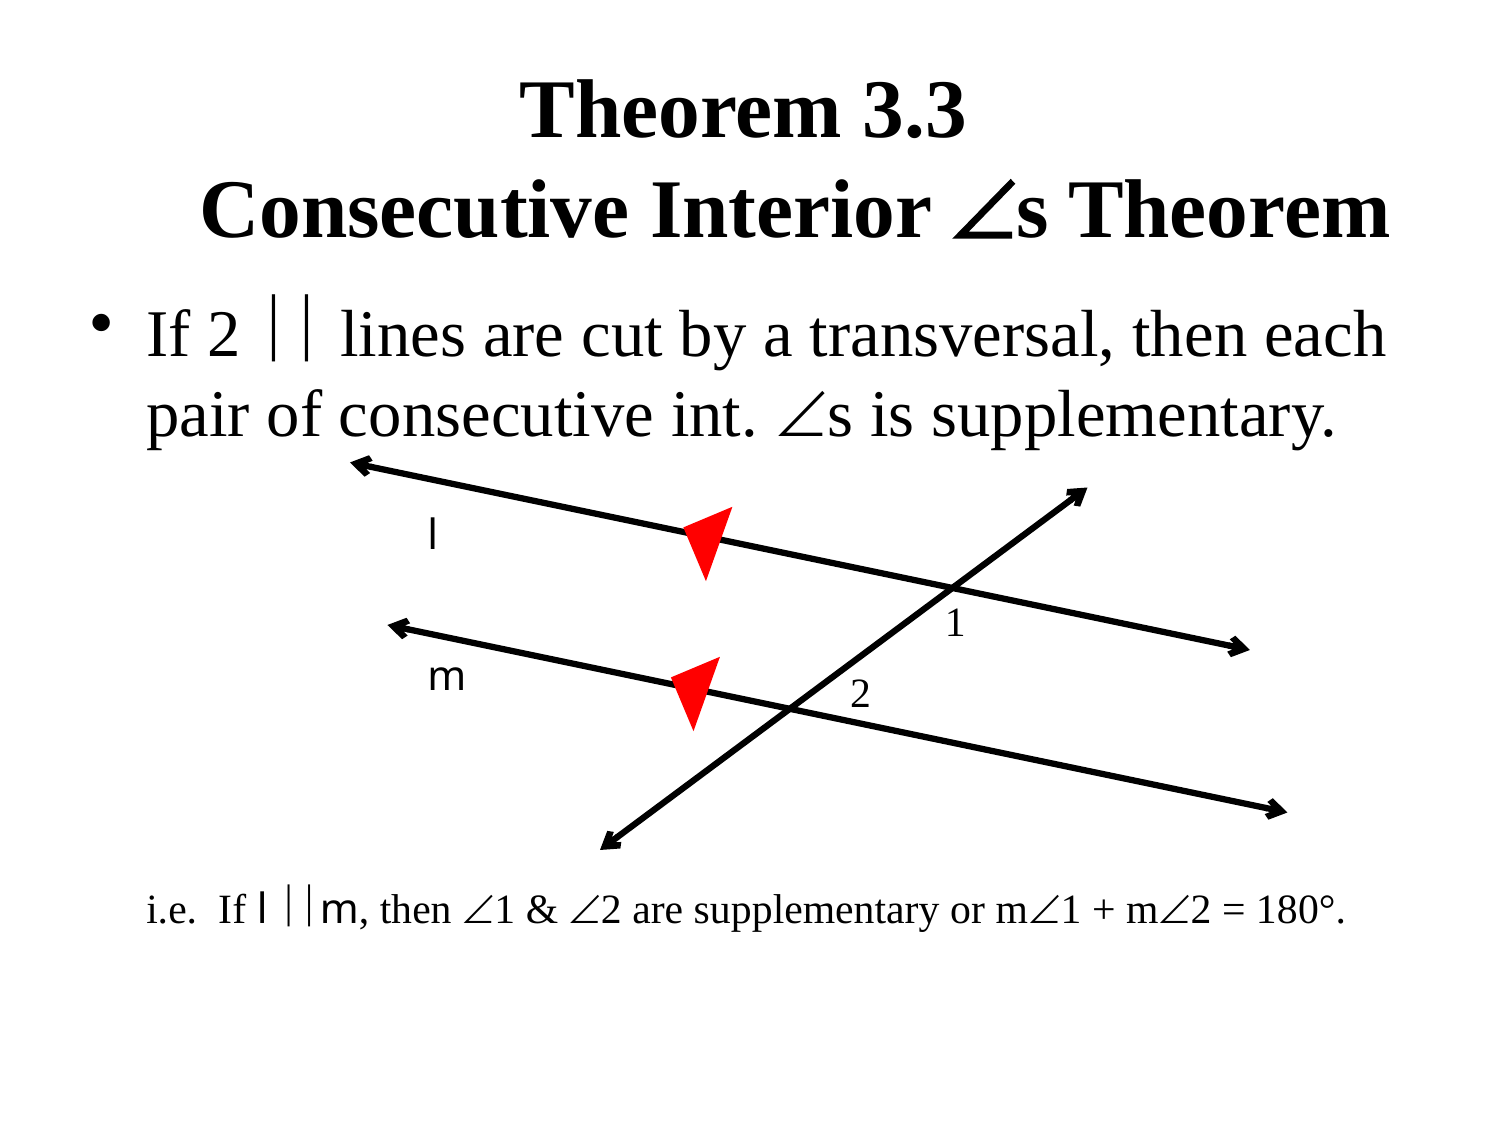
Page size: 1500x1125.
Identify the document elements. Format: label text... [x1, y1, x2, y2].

title Theorem 3.3 Consecutive Interior s Theorem [79, 44, 1428, 264]
text_box [687, 512, 728, 573]
text_box l m [412, 500, 550, 707]
text_box [600, 682, 825, 850]
text_box 1 2 [825, 587, 1075, 724]
list If 2  lines are cut by a transversal, then each pair of consecutive int. s is supplementary. i.e. If l m, then 1 & 2 are supplementary or m1 + m2 = 180°. [74, 282, 1426, 1125]
text_box [1075, 613, 1250, 655]
text_box [953, 487, 1088, 587]
text_box [387, 620, 412, 635]
text_box [349, 458, 531, 500]
text_box [675, 662, 715, 723]
